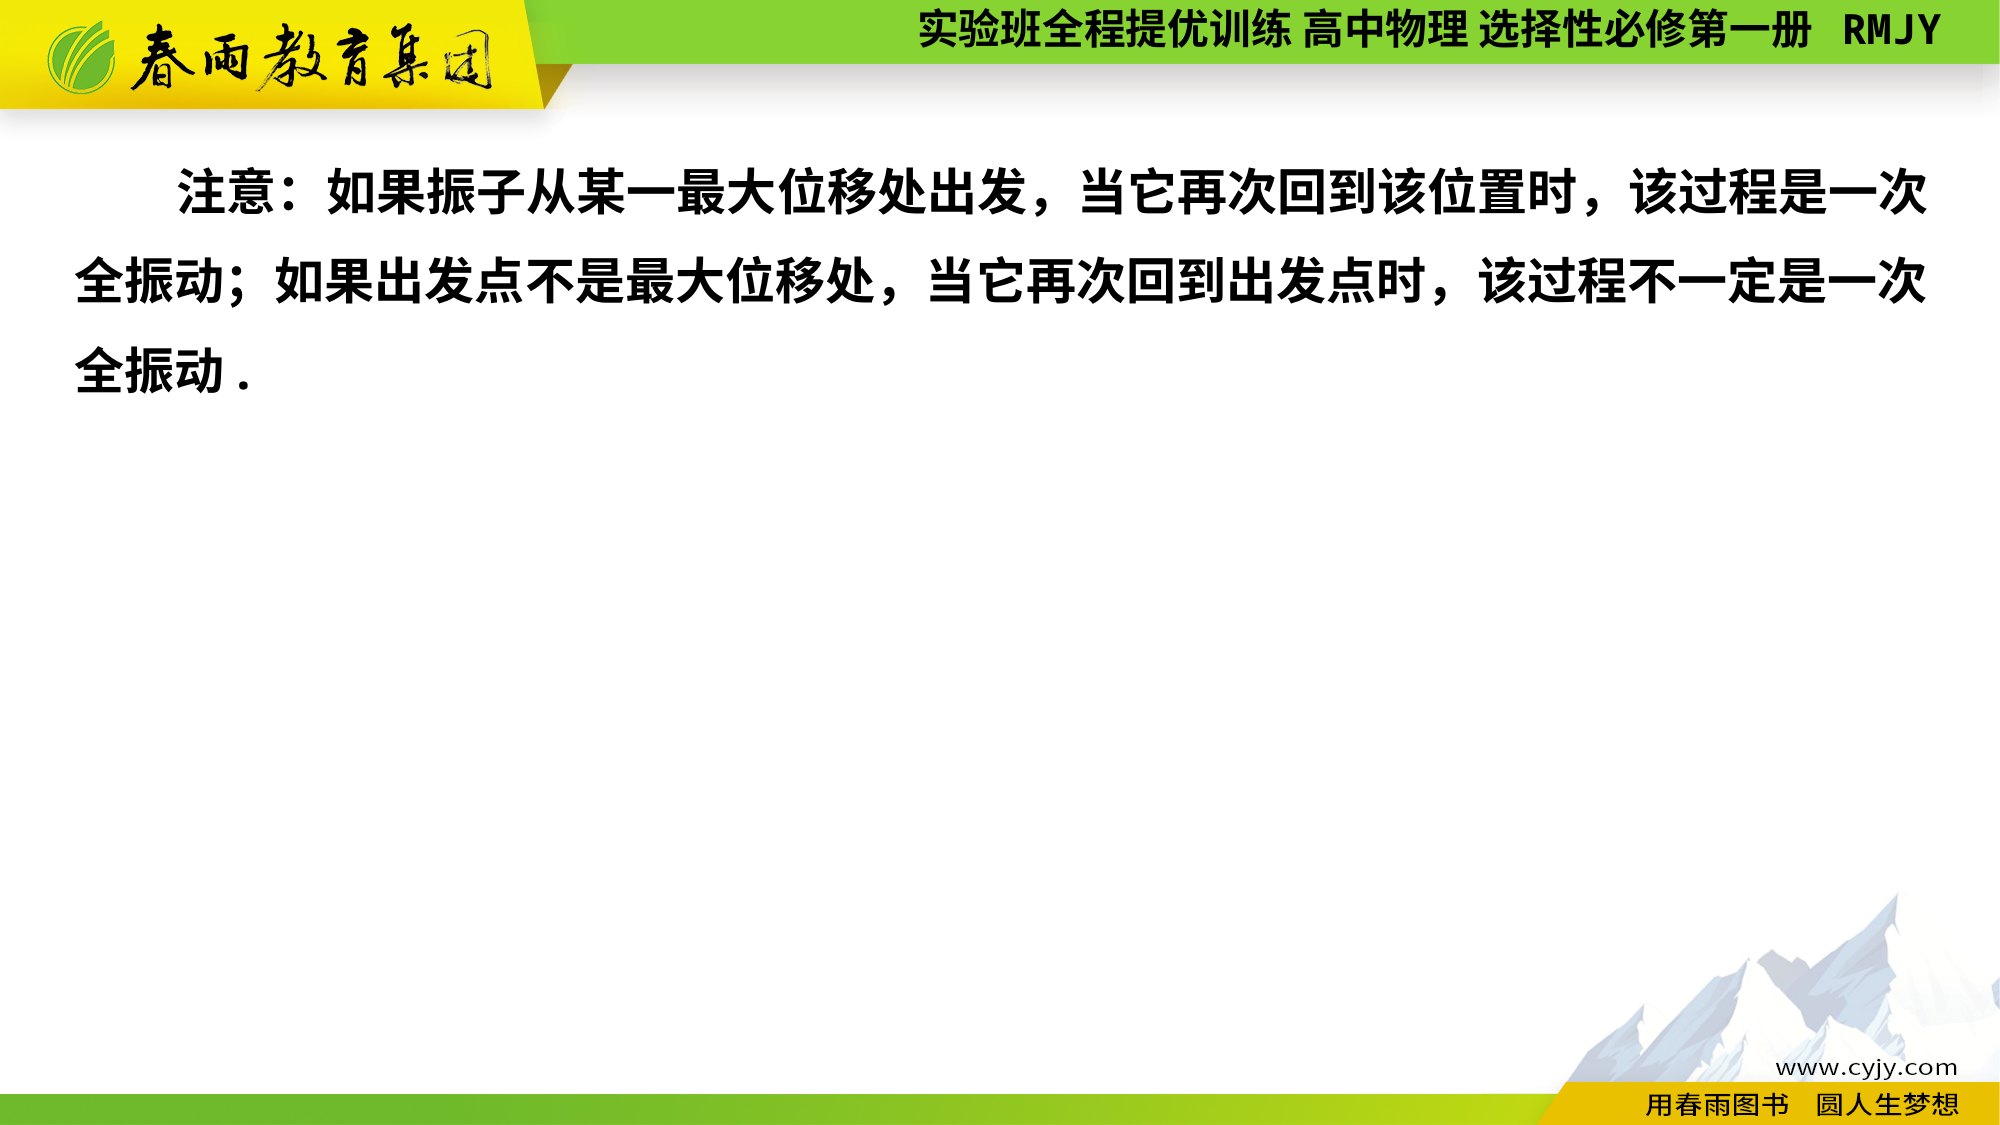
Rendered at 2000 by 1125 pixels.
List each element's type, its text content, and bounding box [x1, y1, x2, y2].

picture [0, 0, 2000, 1125]
list 注意：如果振子从某一最大位移处出发，当它再次回到该位置时，该过程是一次全振动；如果出发点不是最大位移处，当它再次回到出发点时，该过程不一定是一次全振动. [59, 122, 1944, 399]
